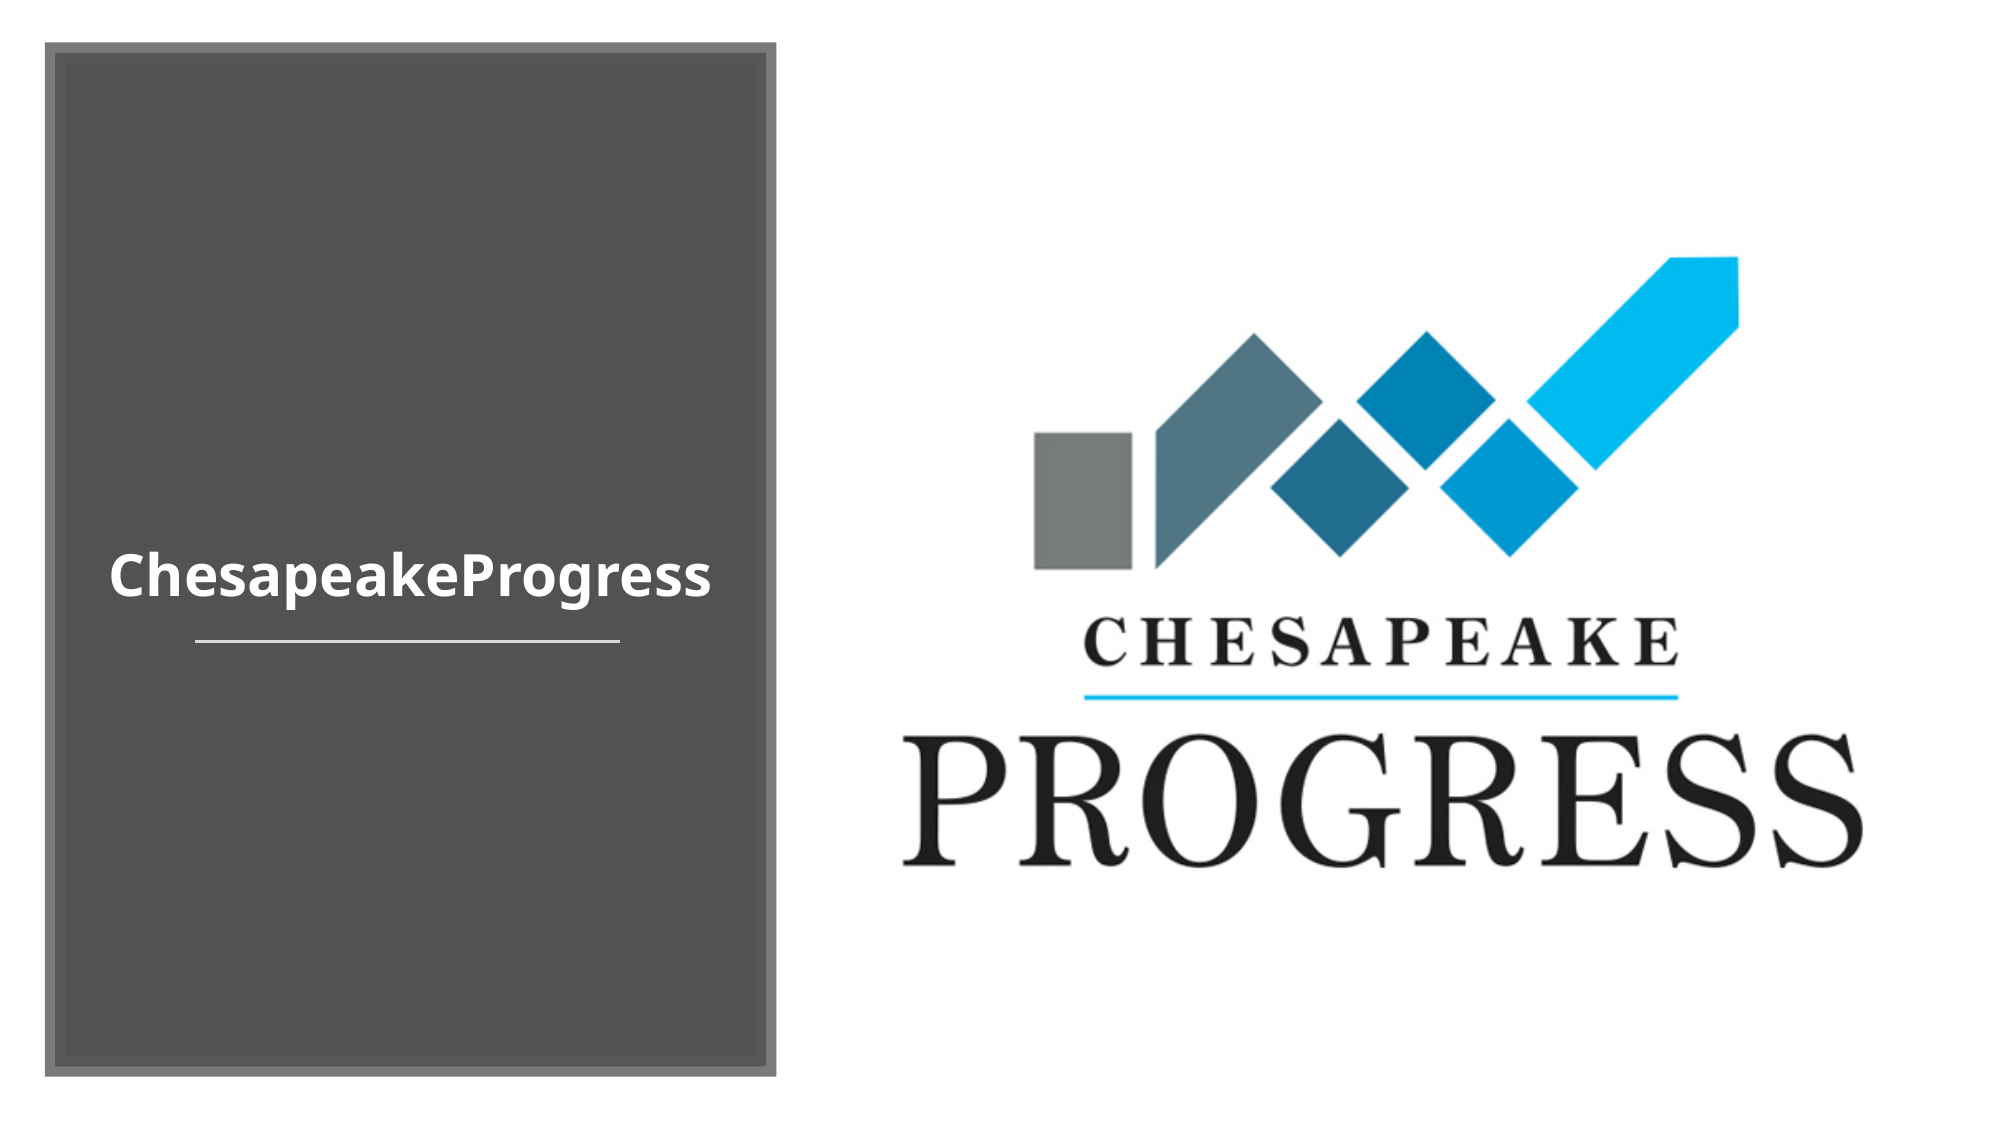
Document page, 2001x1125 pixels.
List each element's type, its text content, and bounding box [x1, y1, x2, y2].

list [845, 220, 1921, 906]
text_box [54, 52, 767, 143]
text_box [54, 618, 767, 1067]
title ChesapeakeProgress [32, 143, 790, 618]
